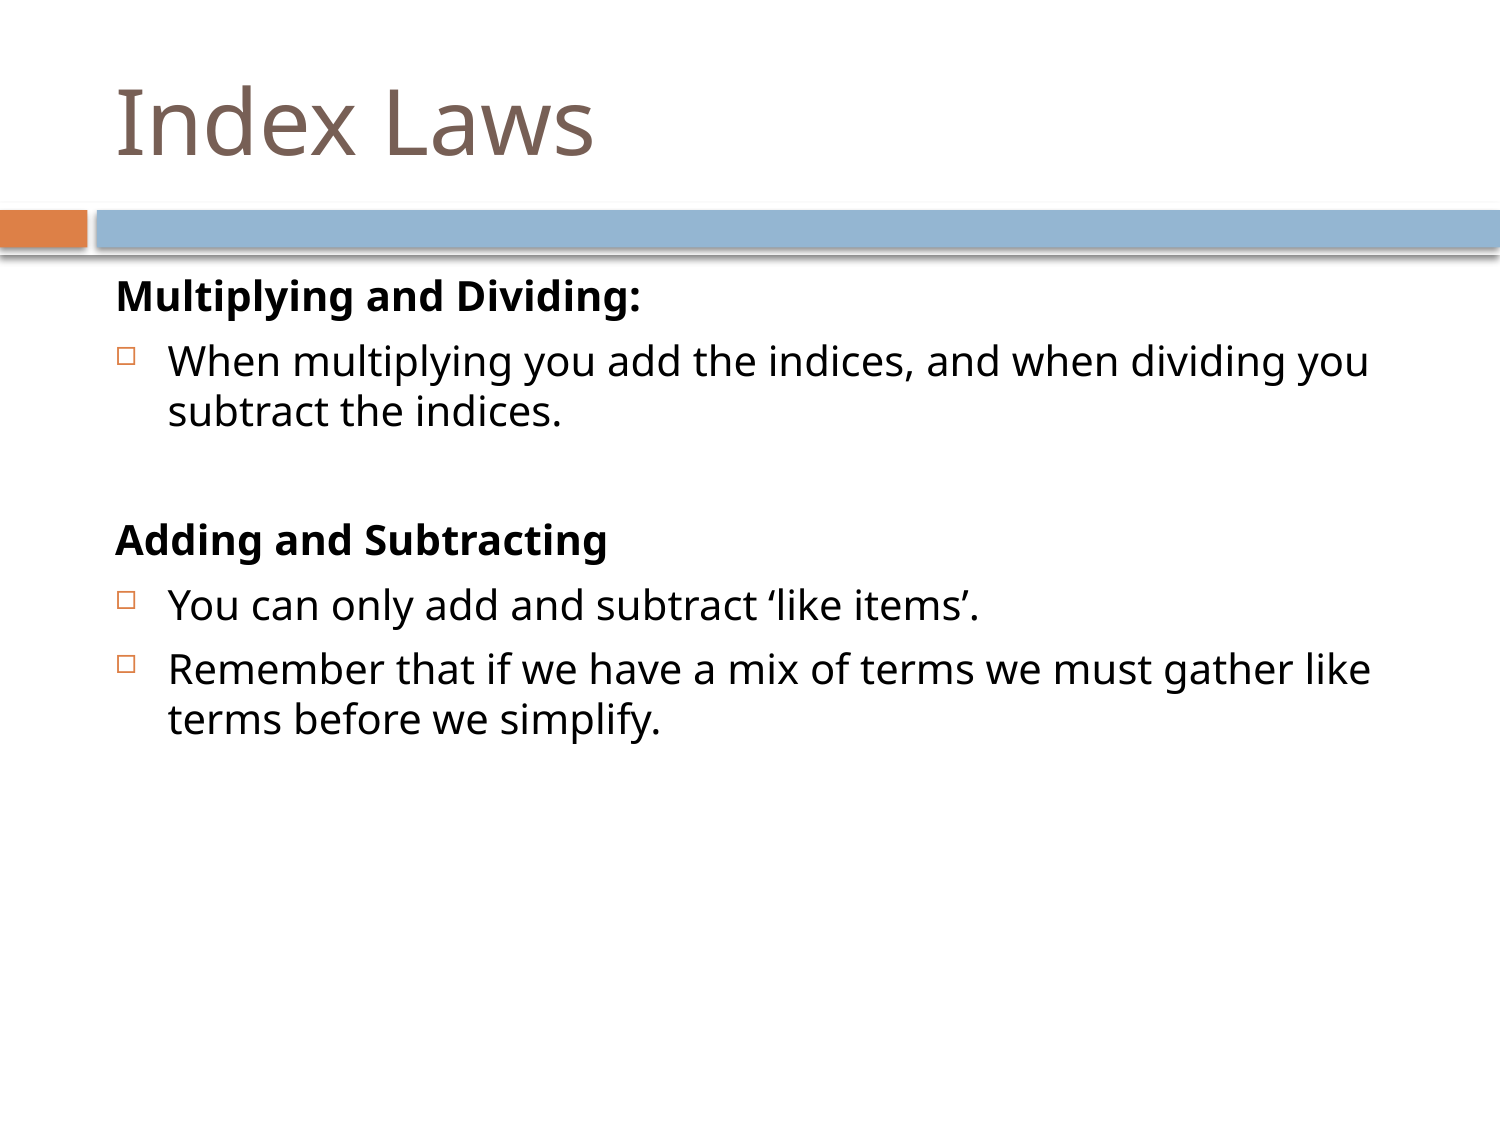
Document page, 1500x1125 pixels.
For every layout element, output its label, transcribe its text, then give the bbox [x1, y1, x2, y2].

title Index Laws [100, 37, 1438, 200]
list Multiplying and Dividing: When multiplying you add the indices, and when dividing you subtract the indices. Adding and Subtracting You can only add and subtract ‘like items’. Remember that if we have a mix of terms we must gather like terms before we simplify. [100, 262, 1438, 1000]
